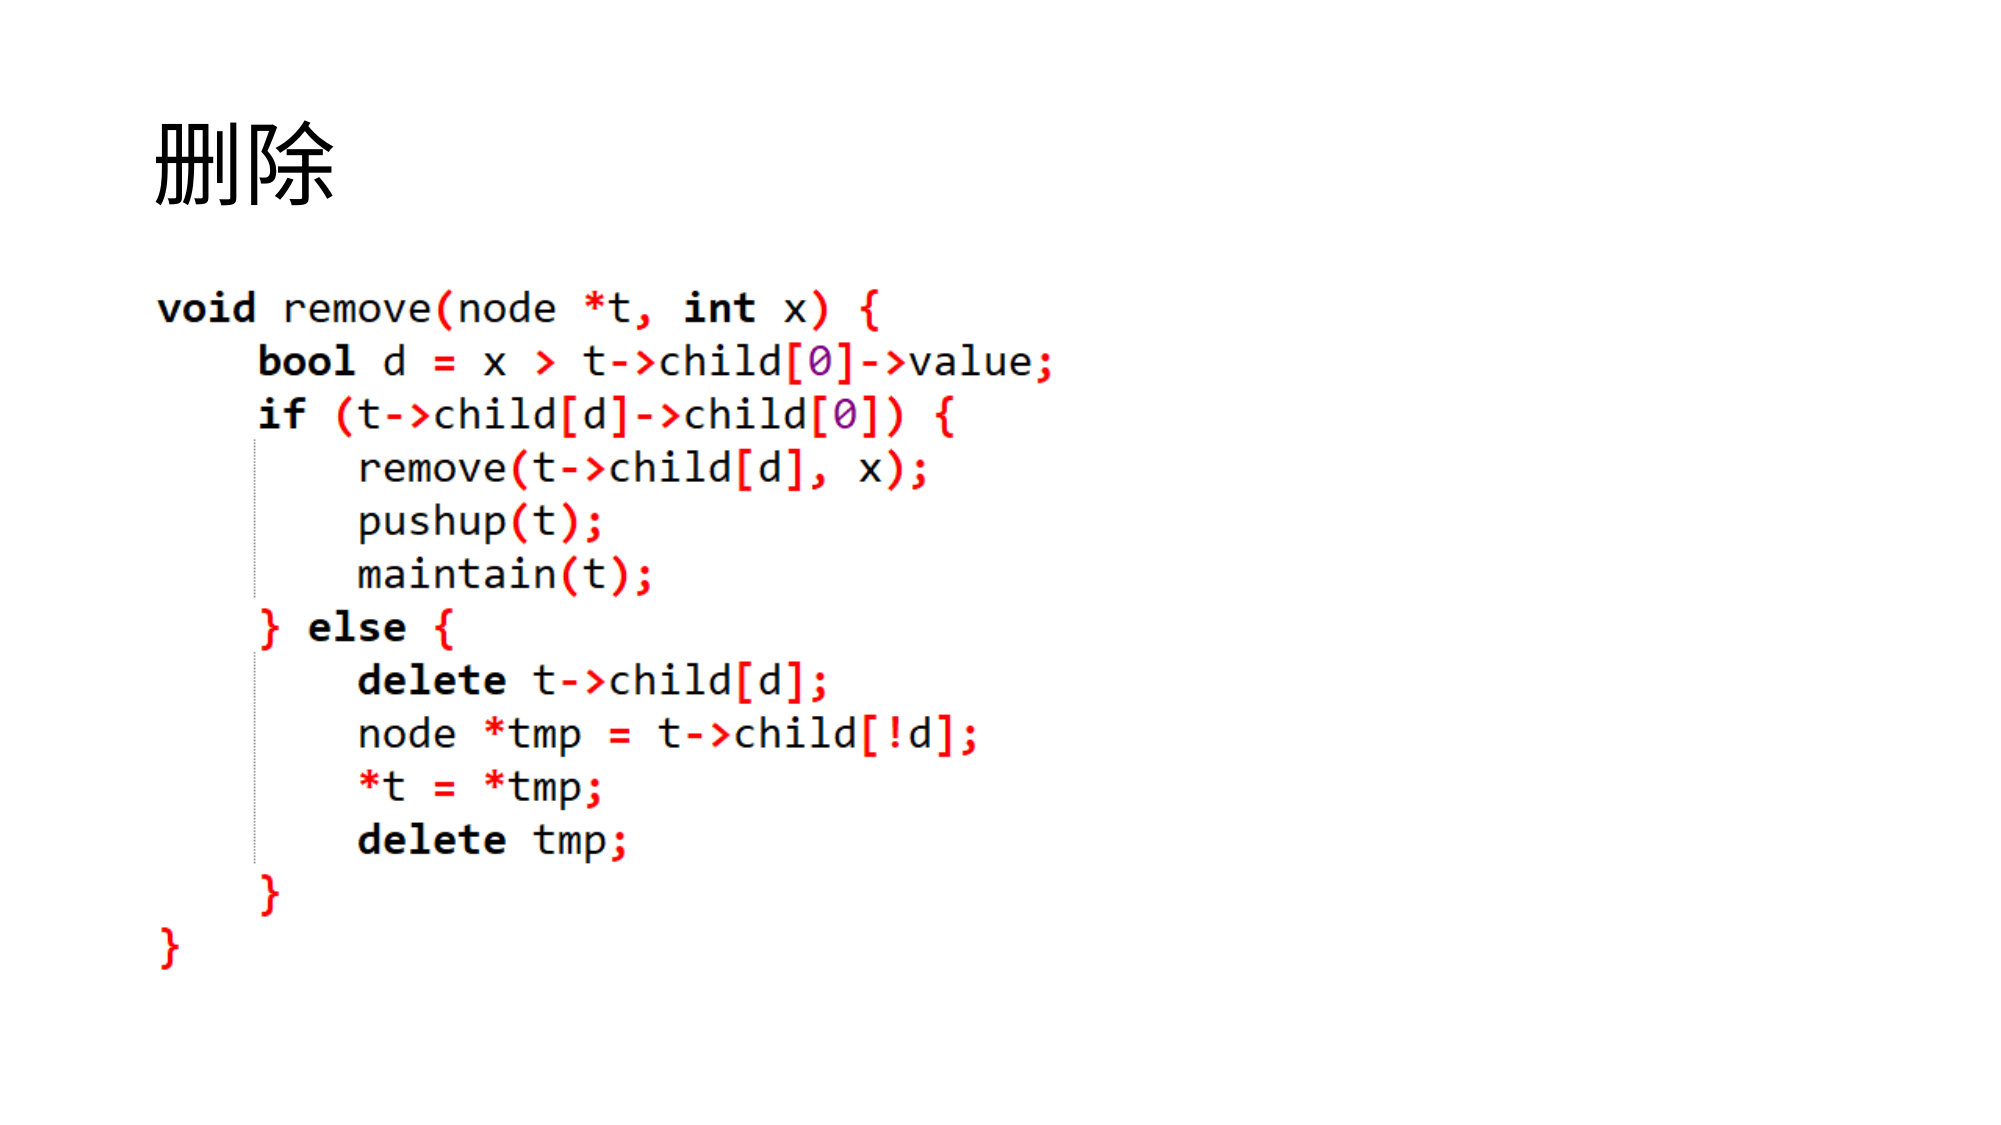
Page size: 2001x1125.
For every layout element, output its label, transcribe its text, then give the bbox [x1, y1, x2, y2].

title 删除 [137, 59, 1863, 278]
picture [154, 277, 1088, 984]
